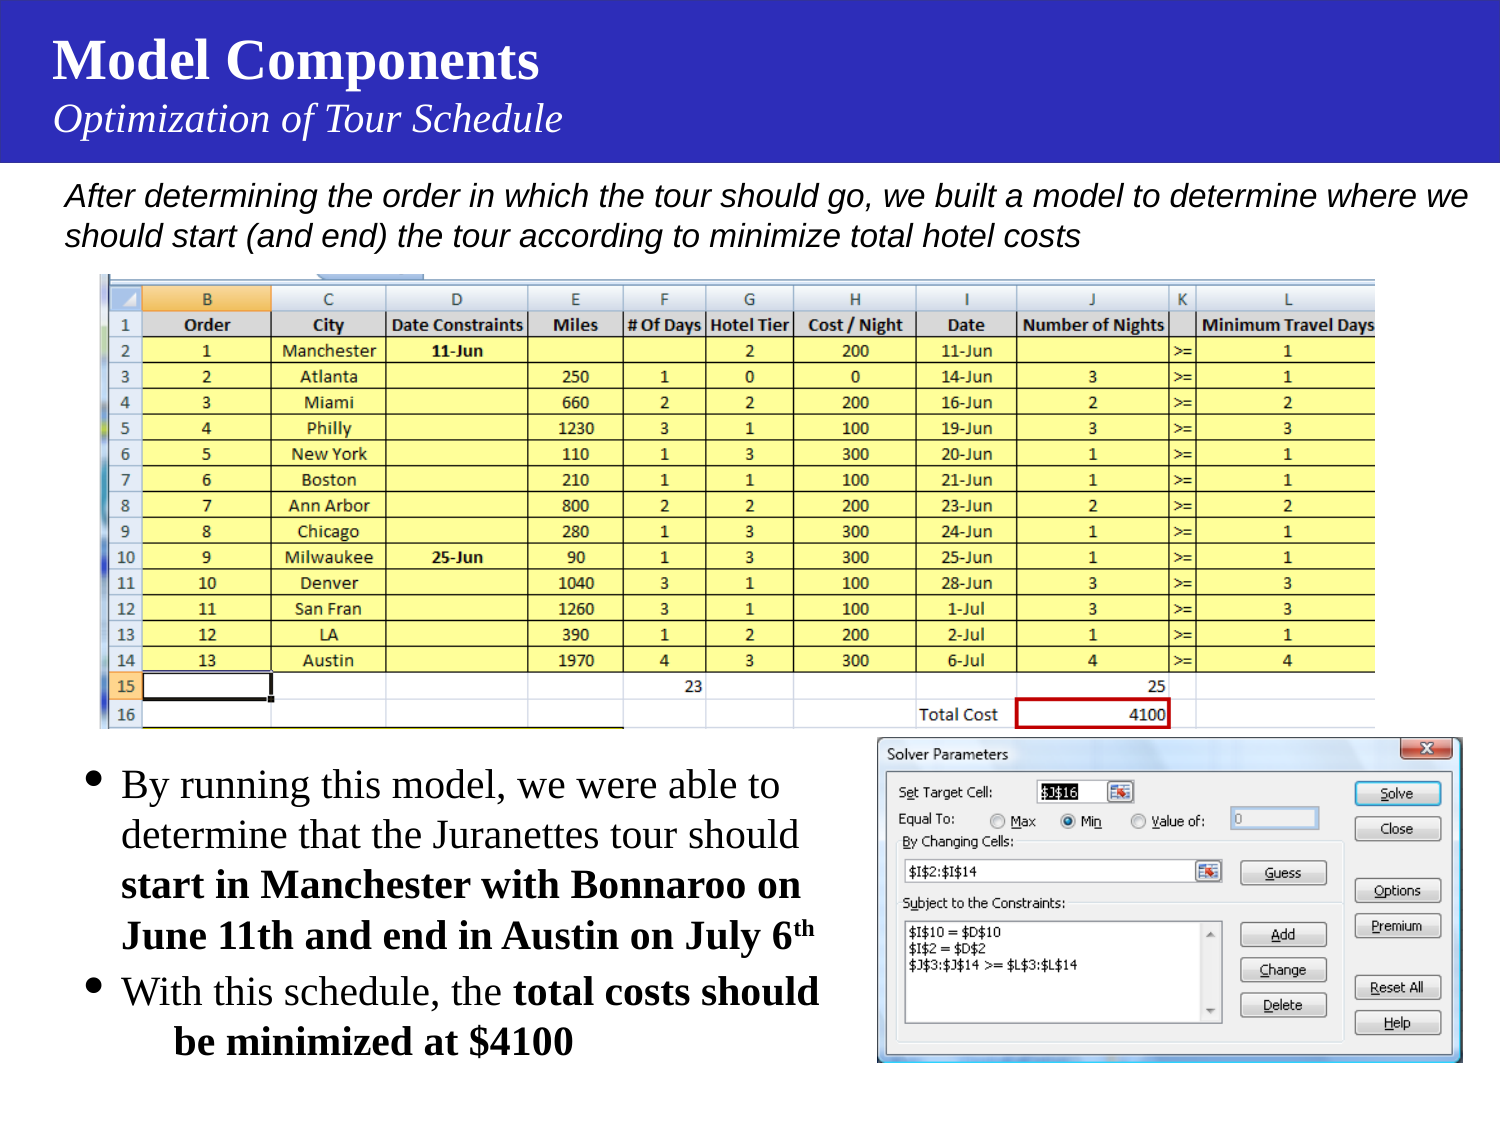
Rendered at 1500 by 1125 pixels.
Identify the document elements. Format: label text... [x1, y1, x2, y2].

picture [99, 274, 1376, 729]
picture [877, 737, 1463, 1063]
title Model Components Optimization of Tour Schedule [37, 12, 1313, 151]
text_box By running this model, we were able to determine that the Juranettes tour should start in Manchester with Bonnaroo on June 11th and end in Austin on July 6th With this schedule, the total costs should be minimized at $4100 [50, 749, 900, 1072]
text_box After determining the order in which the tour should go, we built a model to determine where we should start (and end) the tour according to minimize total hotel costs [50, 166, 1500, 262]
